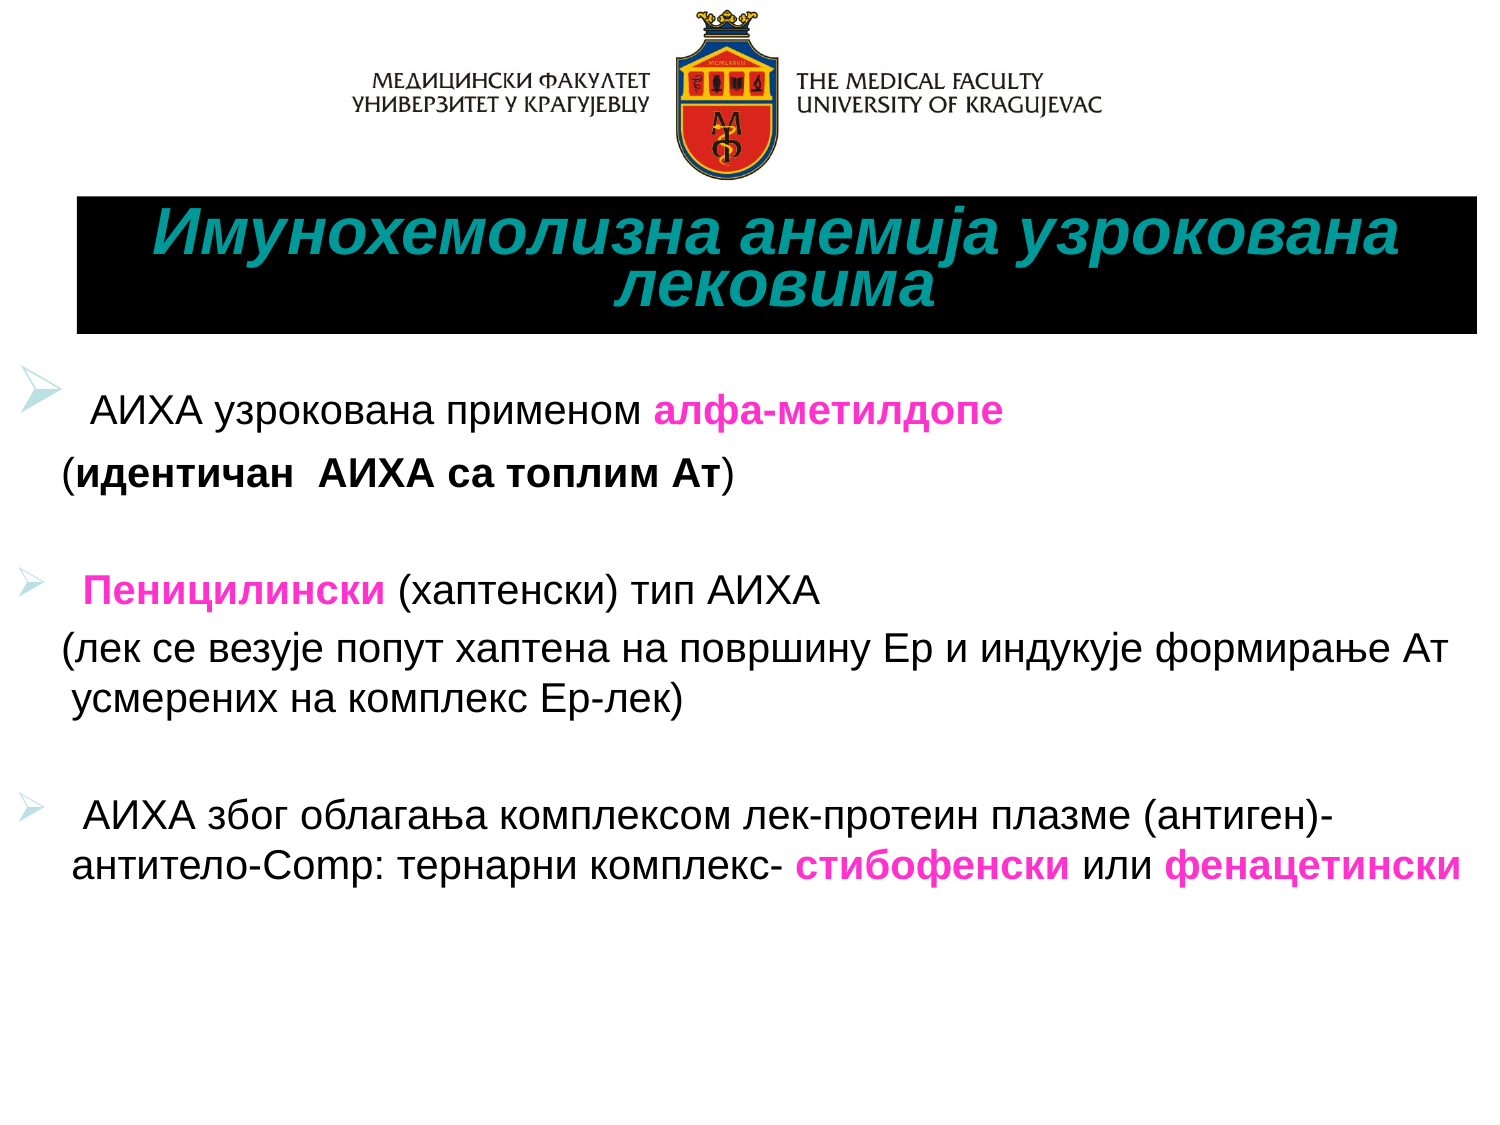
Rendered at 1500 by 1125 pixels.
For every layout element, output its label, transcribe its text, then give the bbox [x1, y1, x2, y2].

picture [328, 0, 1125, 191]
list АИХА узрокована применом алфа-метилдопе (идентичан АИХА са топлим Ат) Пеницилински (хаптенски) тип АИХА (лек се везује попут хаптена на површину Ер и индукује формирање Ат усмерених на комплекс Ер-лек) АИХА због облагања комплексом лек-протеин плазме (антиген)-антитело-Comp: тернарни комплекс- стибофенски или фенацетински [0, 349, 1500, 1125]
title Имунохемолизна анемија узрокована лековима [76, 196, 1478, 335]
